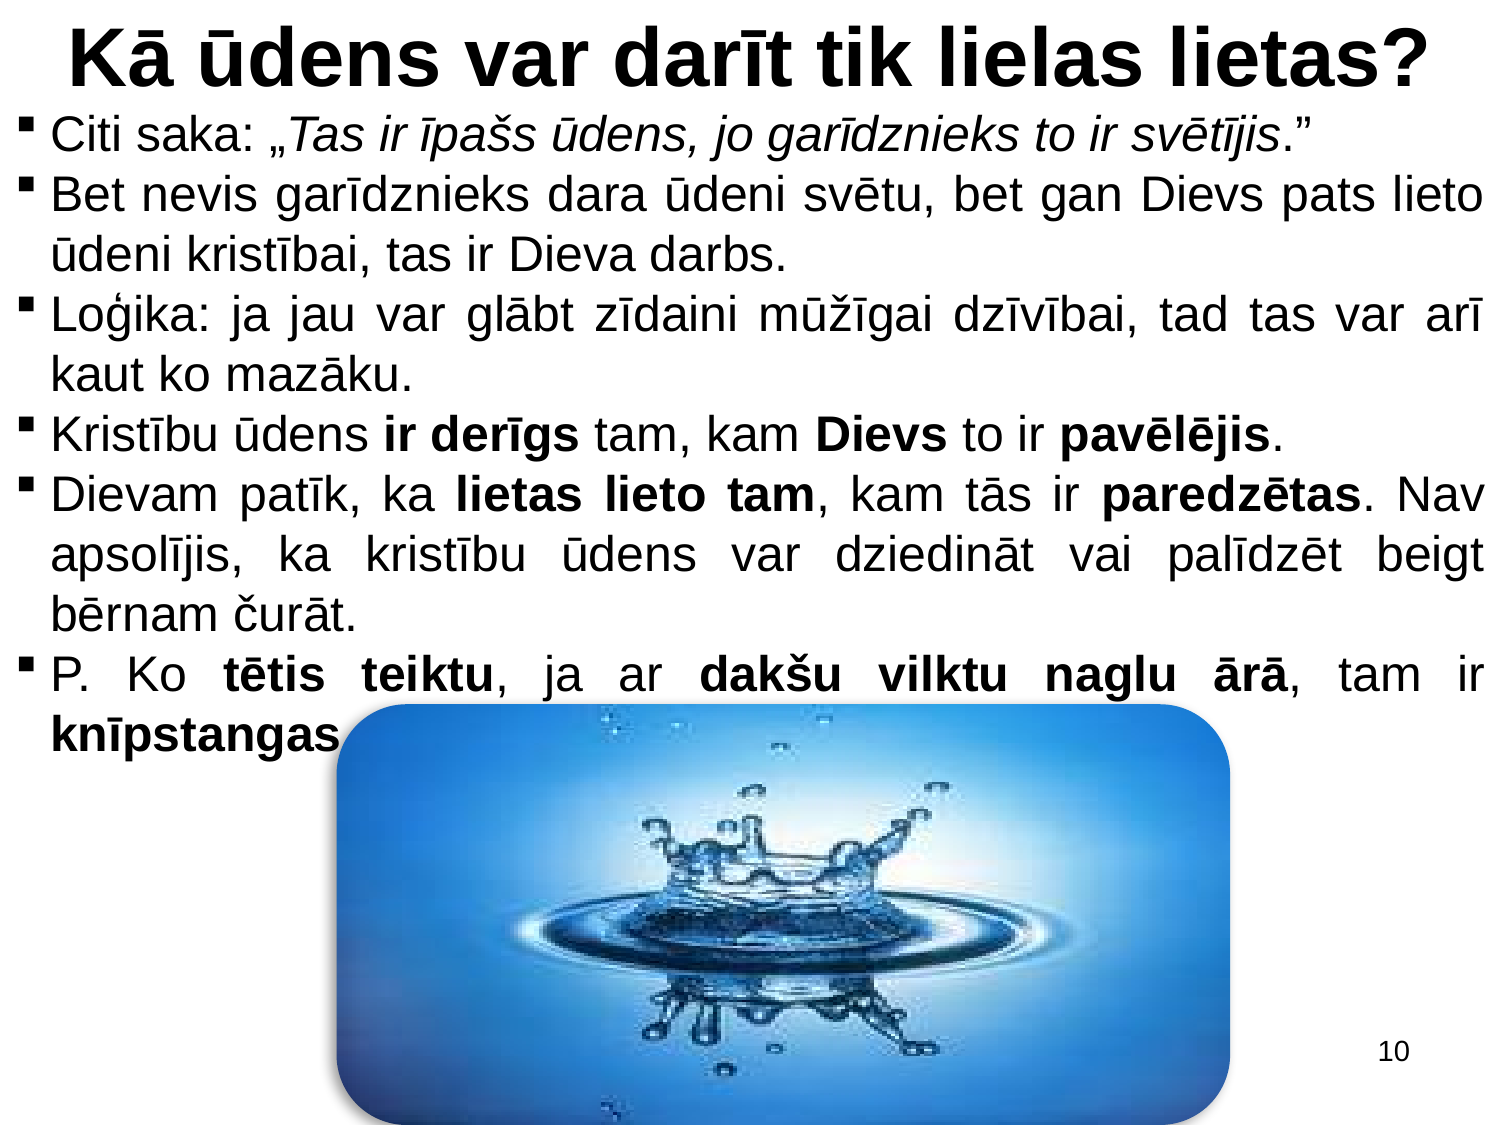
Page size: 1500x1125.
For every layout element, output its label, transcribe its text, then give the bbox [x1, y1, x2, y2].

text_box 10 [1235, 1024, 1425, 1103]
text_box Citi saka: „Tas ir īpašs ūdens, jo garīdznieks to ir svētījis.” Bet nevis garīdznieks dara ūdeni svētu, bet gan Dievs pats lieto ūdeni kristībai, tas ir Dieva darbs. Loģika: ja jau var glābt zīdaini mūžīgai dzīvībai, tad tas var arī kaut ko mazāku. Kristību ūdens ir derīgs tam, kam Dievs to ir pavēlējis. Dievam patīk, ka lietas lieto tam, kam tās ir paredzētas. Nav apsolījis, ka kristību ūdens var dziedināt vai palīdzēt beigt bērnam čurāt. P. Ko tētis teiktu, ja ar dakšu vilktu naglu ārā, tam ir knīpstangas. [0, 106, 1500, 769]
text_box Kā ūdens var darīt tik lielas lietas? [0, 0, 1500, 106]
picture [336, 703, 1231, 1125]
